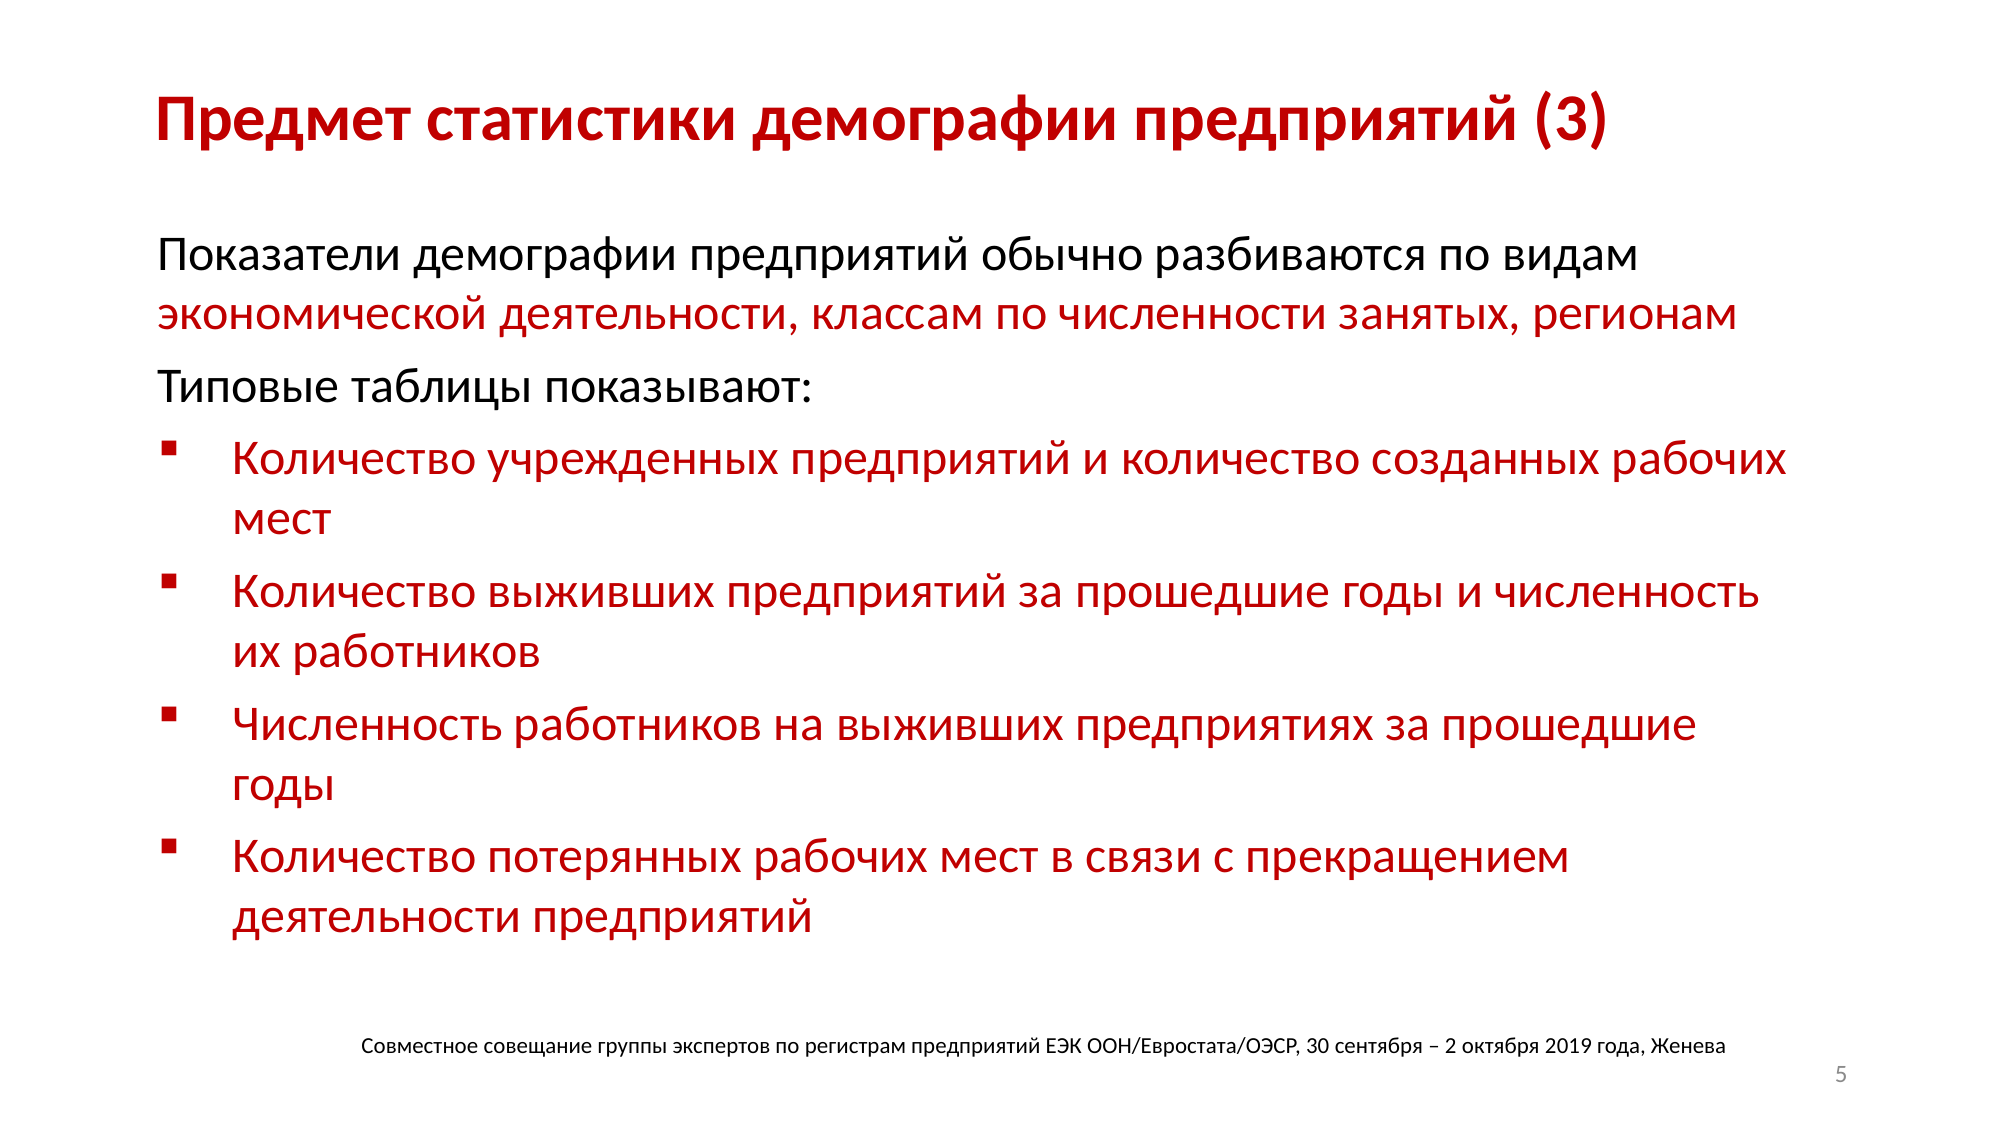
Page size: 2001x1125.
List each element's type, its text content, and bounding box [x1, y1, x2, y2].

footer Совместное совещание группы экспертов по регистрам предприятий ЕЭК ООН/Евростата/ОЭСР, 30 сентября – 2 октября 2019 года, Женева [137, 1014, 1953, 1075]
title Предмет статистики демографии предприятий (3) [140, 71, 1646, 167]
slide_number 5 [1412, 1075, 1863, 1103]
text_box Показатели демографии предприятий обычно разбиваются по видам экономической деятельности, классам по численности занятых, регионам Типовые таблицы показывают: Количество учрежденных предприятий и количество созданных рабочих мест Количество выживших предприятий за прошедшие годы и численность их работников Численность работников на выживших предприятиях за прошедшие годы Количество потерянных рабочих мест в связи с прекращением деятельности предприятий [142, 212, 1810, 1014]
